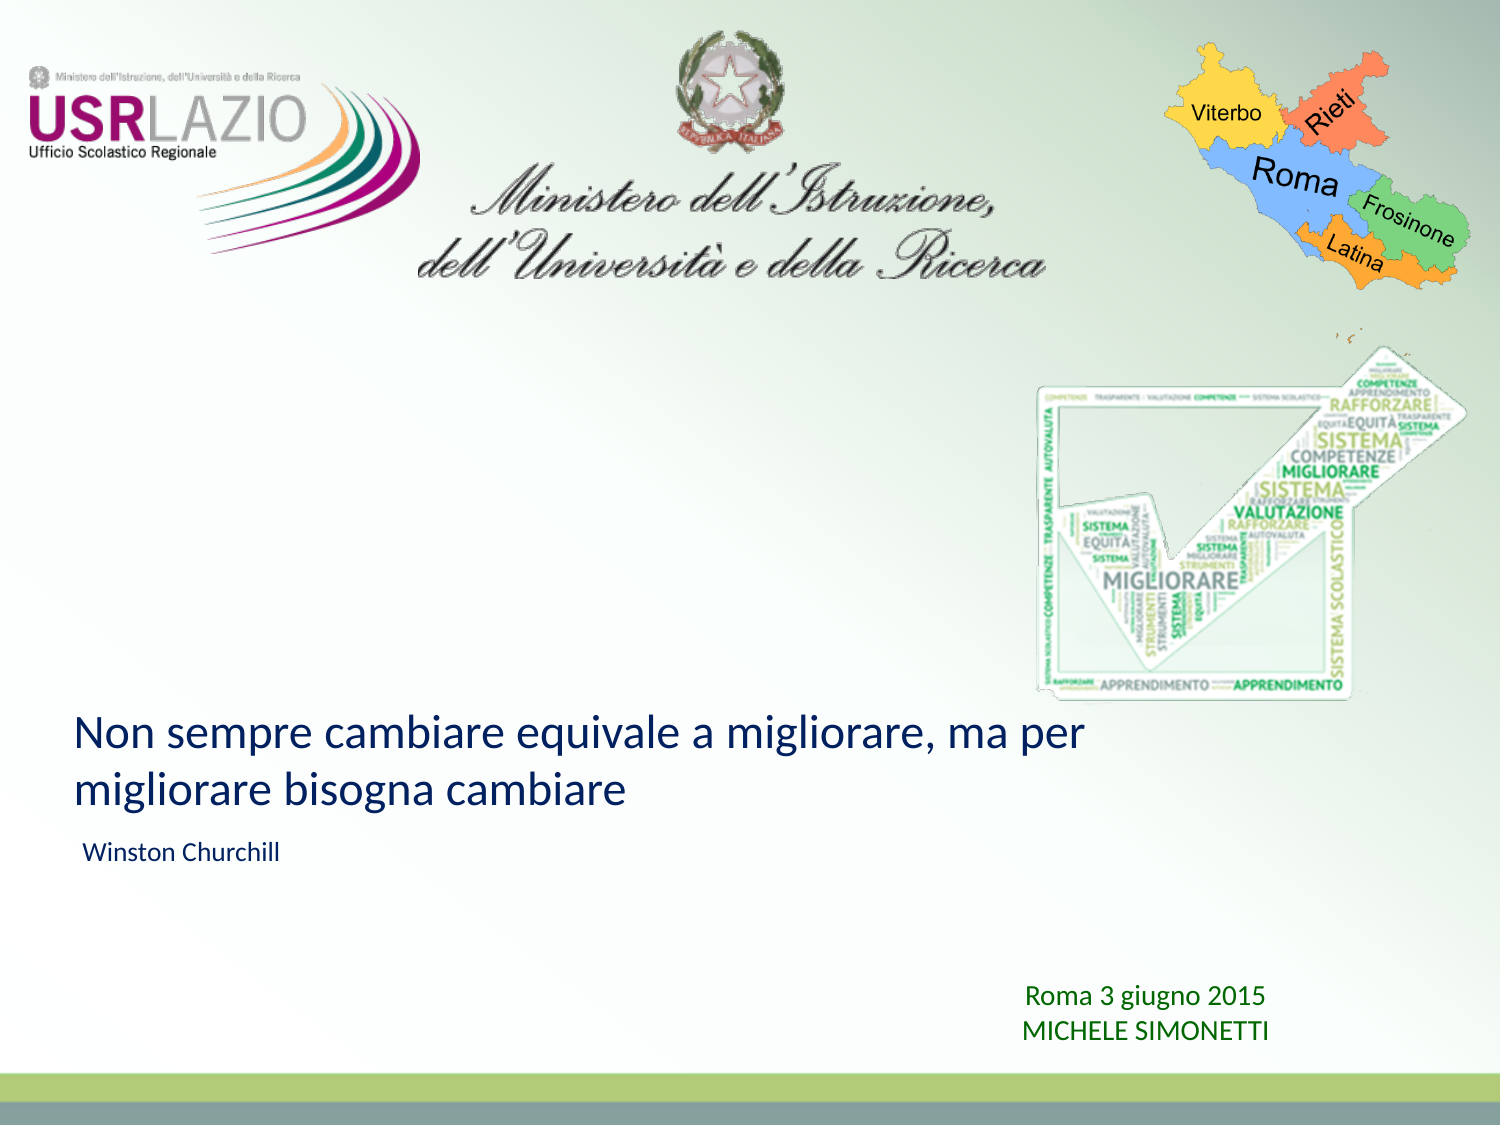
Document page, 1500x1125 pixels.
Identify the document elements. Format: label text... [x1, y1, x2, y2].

picture [0, 0, 1500, 1125]
title Roma 3 giugno 2015 MICHELE SIMONETTI [791, 952, 1500, 1071]
subtitle Non sempre cambiare equivale a migliorare, ma per migliorare bisogna cambiare Winston Churchill [58, 421, 1310, 882]
